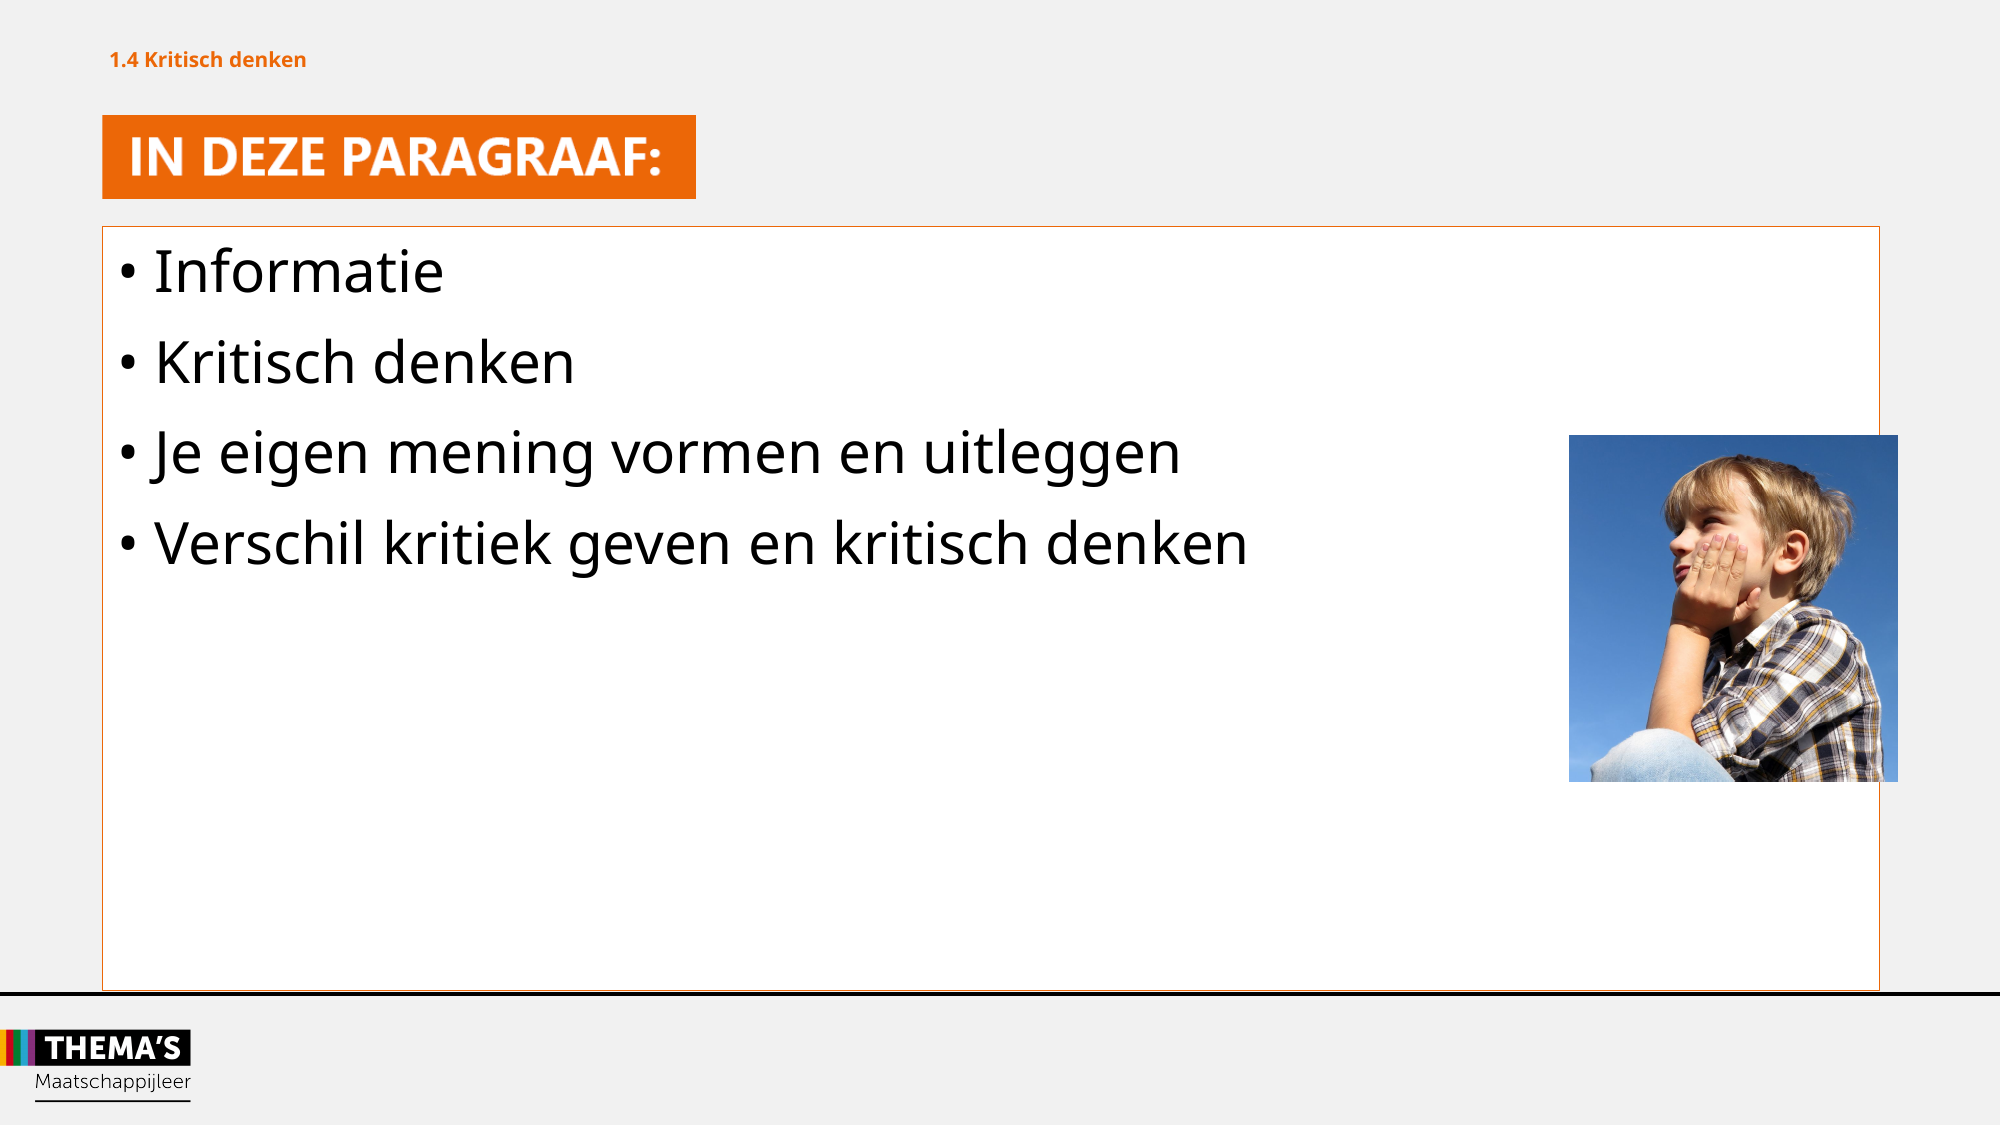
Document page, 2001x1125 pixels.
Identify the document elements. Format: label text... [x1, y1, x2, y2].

list 1.4 Kritisch denken [94, 33, 941, 88]
list • Informatie • Kritisch denken • Je eigen mening vormen en uitleggen • Verschil kritiek geven en kritisch denken [102, 226, 1880, 991]
picture [1569, 435, 1898, 782]
picture [0, 993, 203, 1125]
